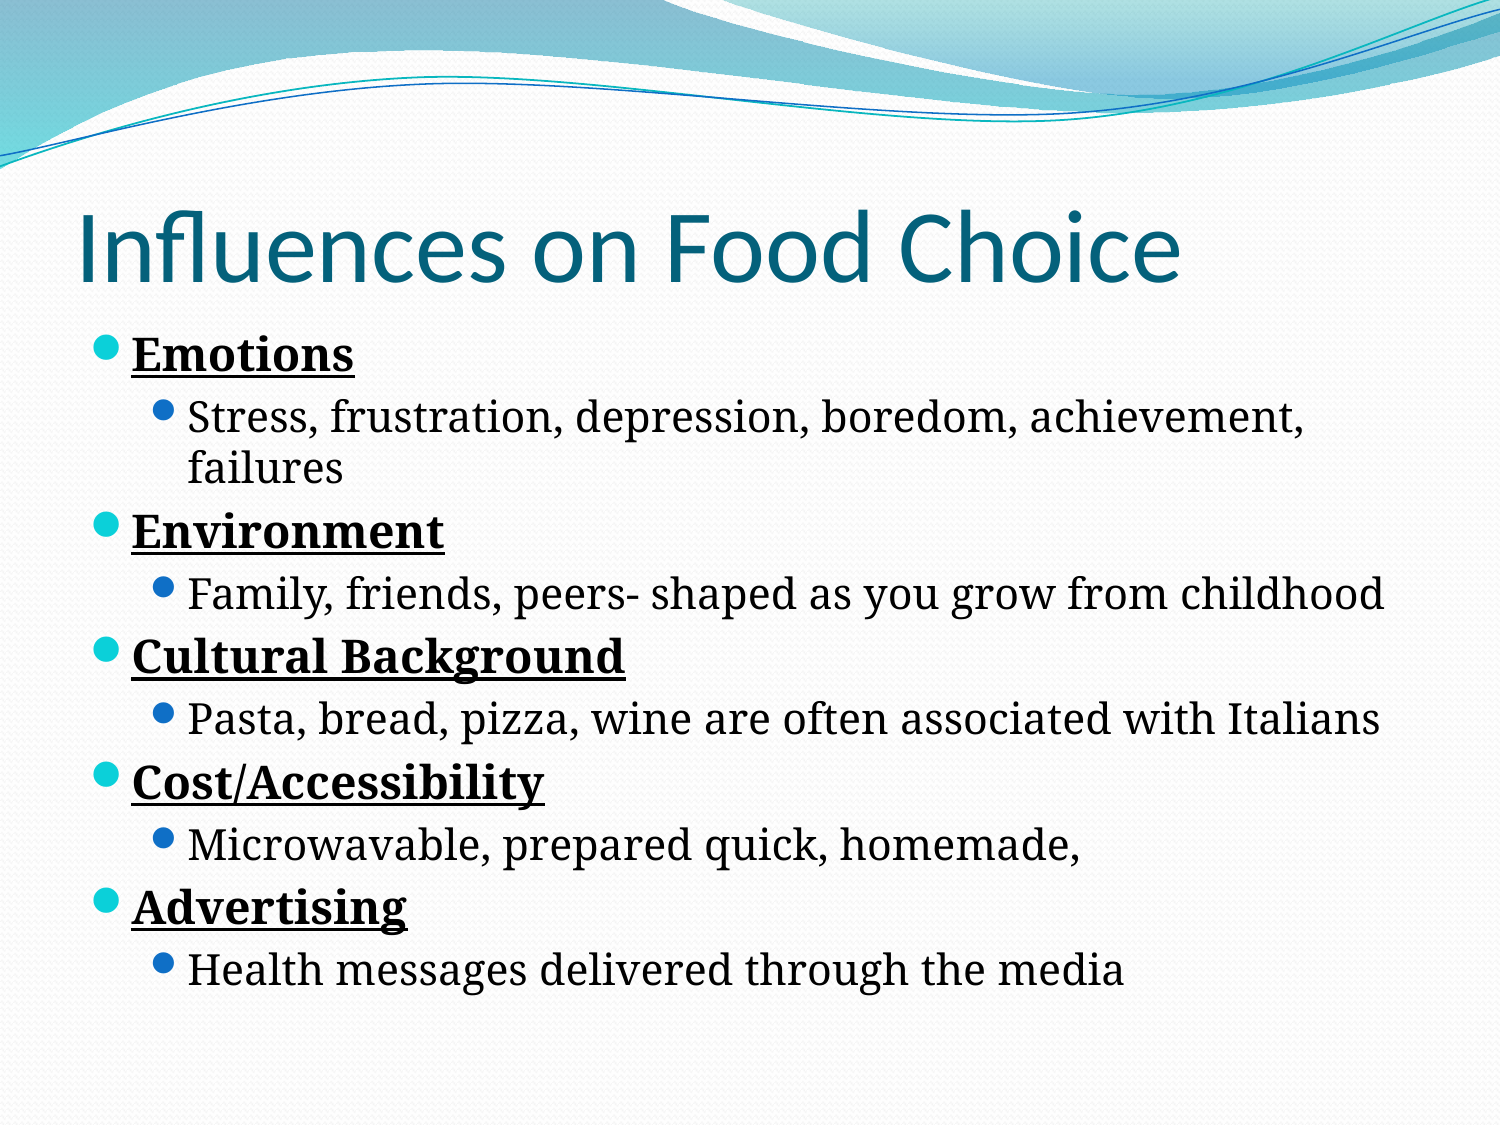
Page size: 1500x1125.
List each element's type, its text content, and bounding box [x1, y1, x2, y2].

title Influences on Food Choice [75, 115, 1425, 303]
list Emotions Stress, frustration, depression, boredom, achievement, failures Environment Family, friends, peers- shaped as you grow from childhood Cultural Background Pasta, bread, pizza, wine are often associated with Italians Cost/Accessibility Microwavable, prepared quick, homemade, Advertising Health messages delivered through the media [75, 317, 1425, 1038]
